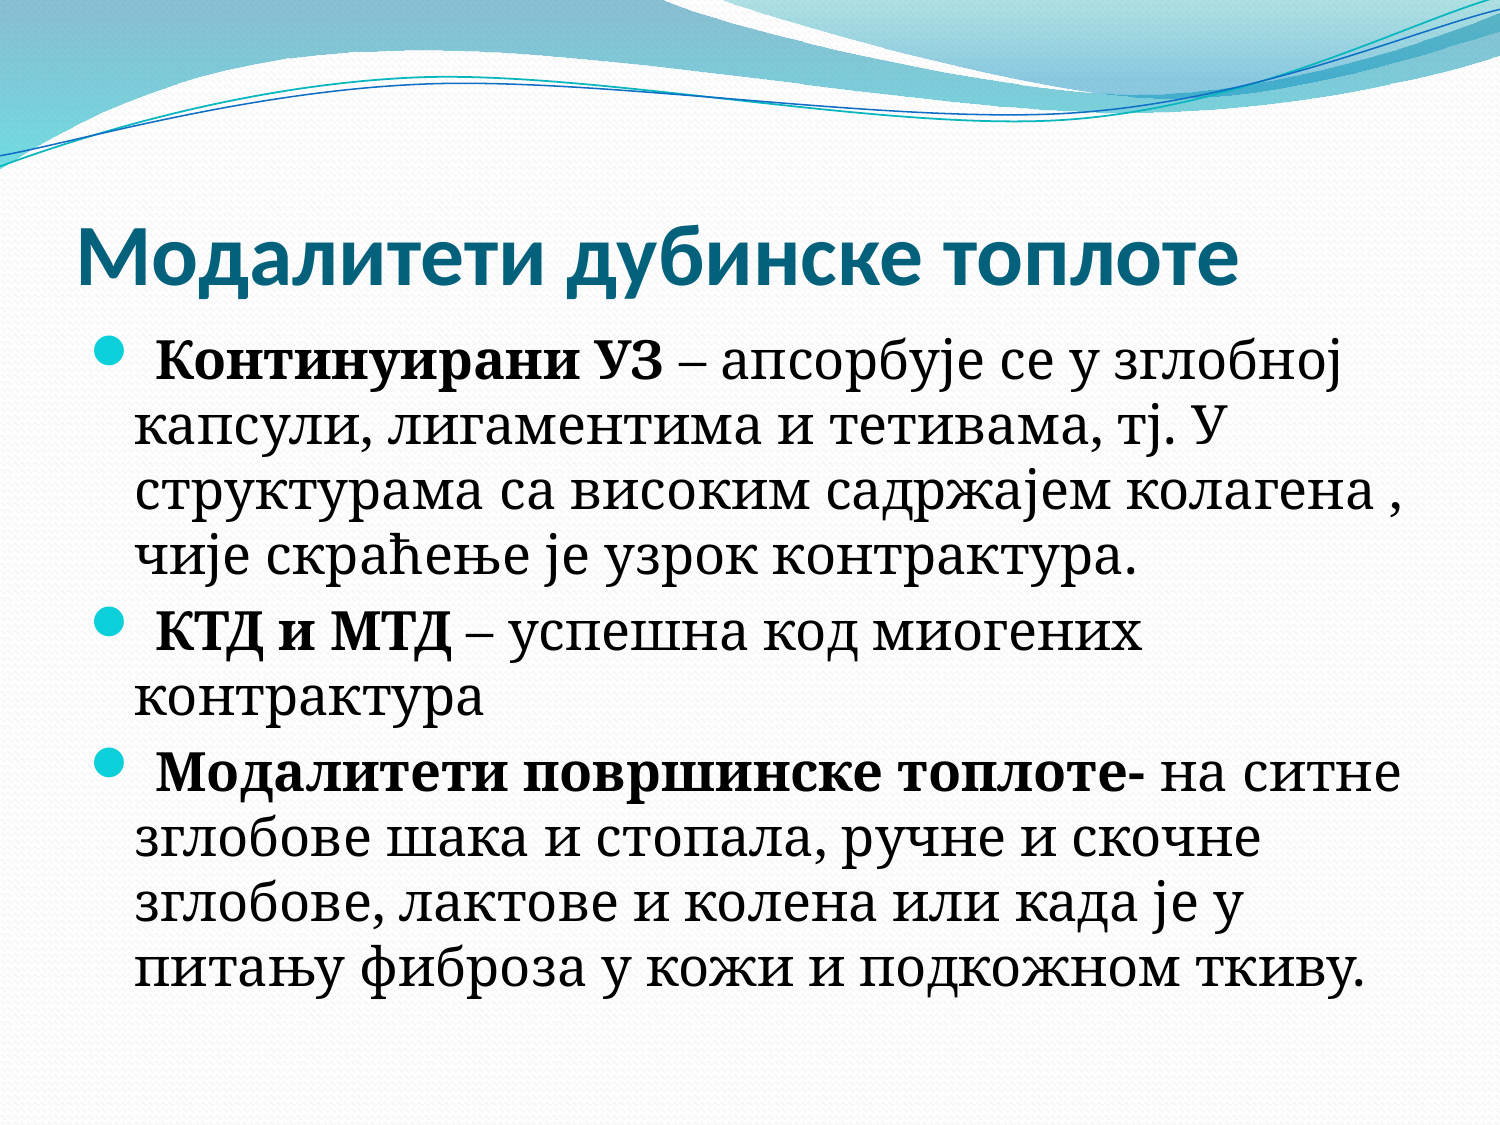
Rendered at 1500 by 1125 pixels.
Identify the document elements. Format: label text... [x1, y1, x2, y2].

list Континуирани УЗ – апсорбује се у зглобној капсули, лигаментима и тетивама, тј. У структурама са високим садржајем колагена , чије скраћeње је узрок контрактура. КТД и МТД – успешна код миогених контрактура Модалитети површинске топлоте- на ситне зглобове шака и стопала, ручне и скочне зглобове, лактове и колена или када је у питању фиброза у кожи и подкожном ткиву. [75, 317, 1425, 1038]
title Модалитети дубинске топлоте [75, 115, 1425, 303]
